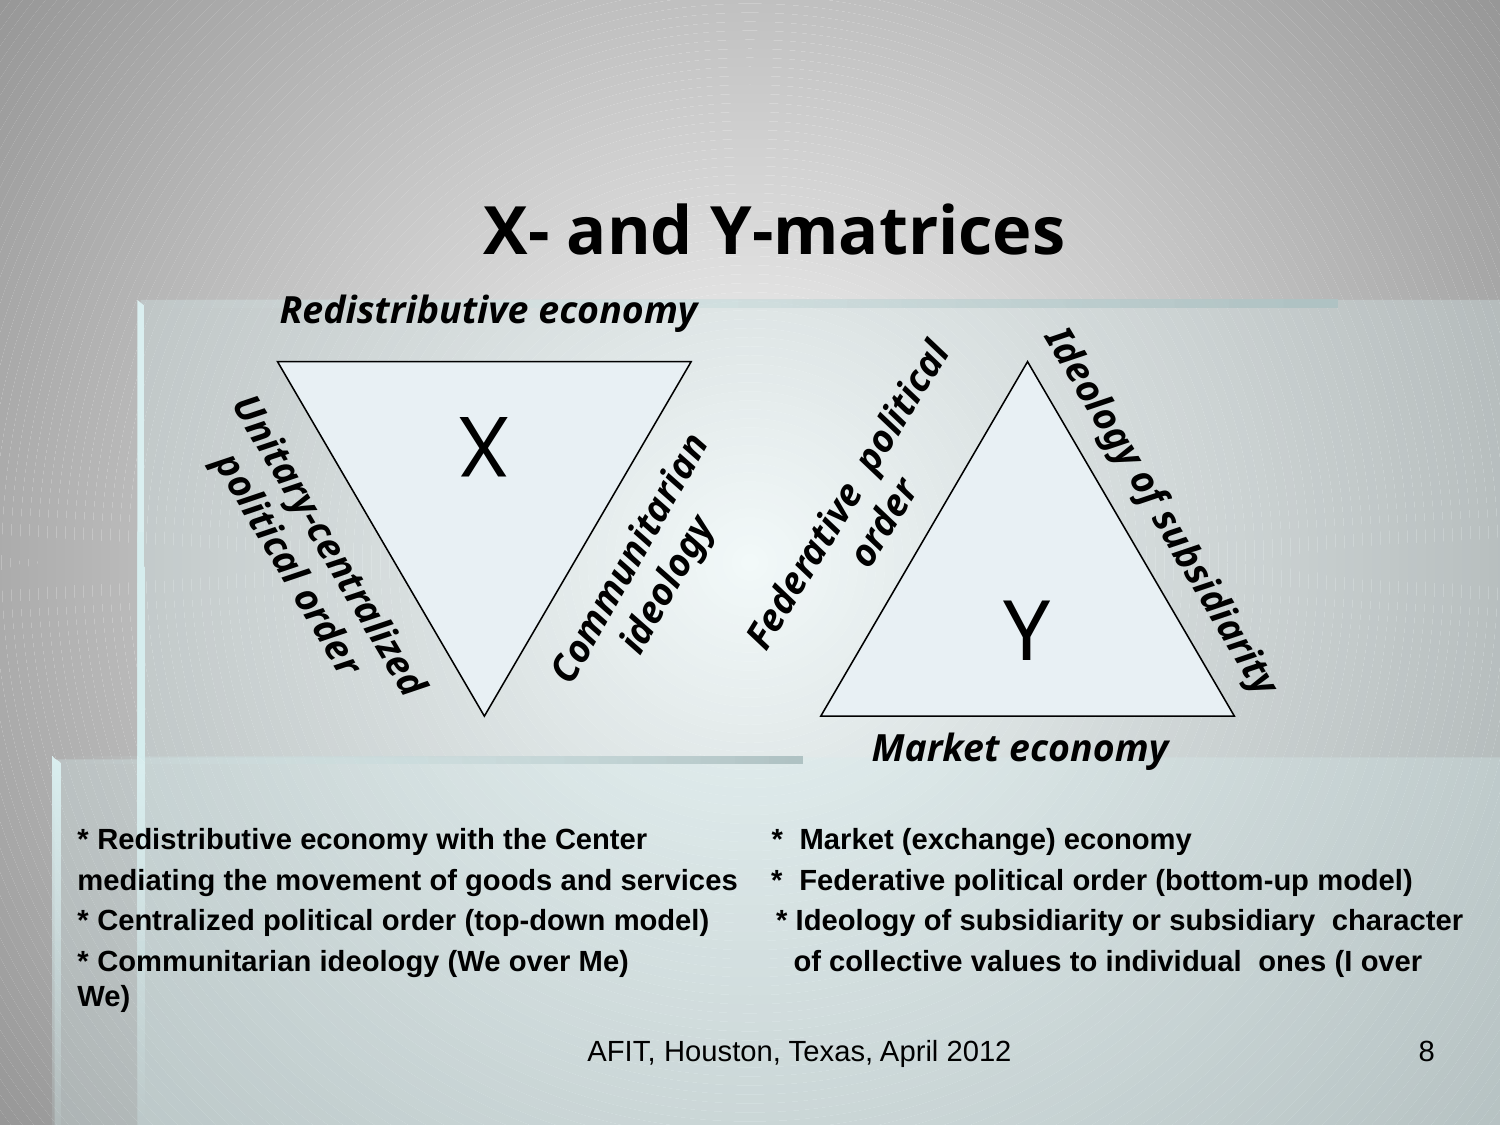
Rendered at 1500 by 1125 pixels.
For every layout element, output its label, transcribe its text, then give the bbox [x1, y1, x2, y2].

list * Redistributive economy with the Center * Market (exchange) economy mediating the movement of goods and services * Federative political order (bottom-up model) * Centralized political order (top-down model) * Ideology of subsidiarity or subsidiary character * Communitarian ideology (We over Me) of collective values to individual ones (I over We) [62, 812, 1500, 1013]
text_box Unitary-centralized political order [162, 351, 463, 761]
text_box Communitarian ideology [499, 362, 795, 774]
text_box Market economy [856, 716, 1194, 776]
footer AFIT, Houston, Texas, April 2012 [562, 1024, 1038, 1103]
text_box X [277, 361, 692, 717]
text_box Federative political order [697, 278, 1028, 734]
text_box Y [820, 361, 1235, 717]
slide_number 8 [1137, 1024, 1451, 1103]
text_box Redistributive economy [264, 278, 714, 339]
text_box Ideology of subsidiarity [1015, 287, 1318, 743]
title X- and Y-matrices [324, 149, 1226, 276]
